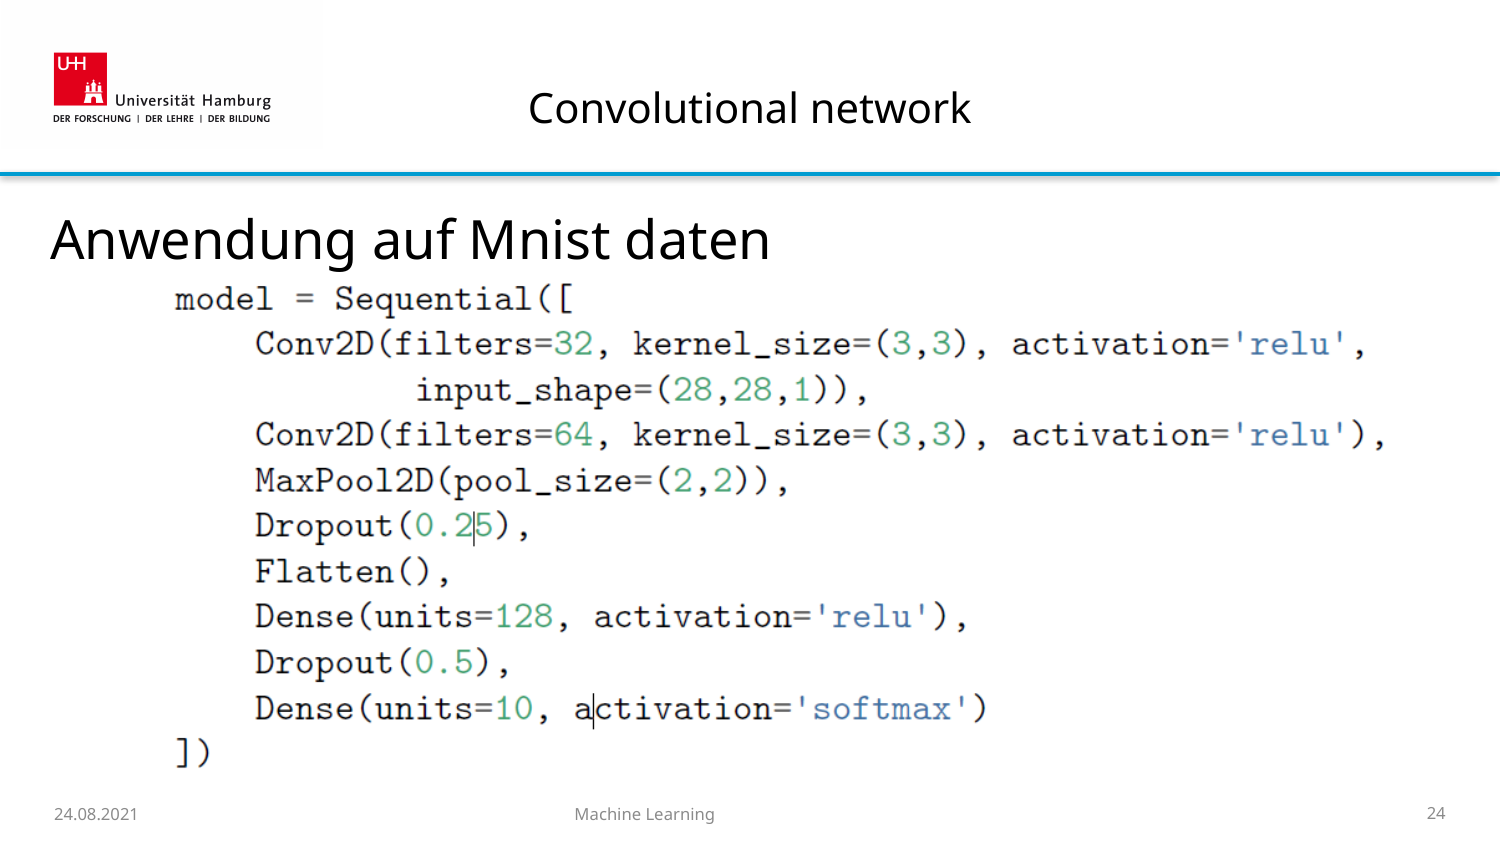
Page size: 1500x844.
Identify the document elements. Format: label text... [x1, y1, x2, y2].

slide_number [54, 788, 210, 833]
picture [1, 0, 323, 149]
list Anwendung auf Mnist daten [35, 197, 1406, 281]
title Convolutional network [275, 91, 1225, 122]
slide_number 24 [1361, 788, 1446, 833]
footer Machine Learning [273, 788, 1016, 833]
picture [141, 279, 1406, 778]
